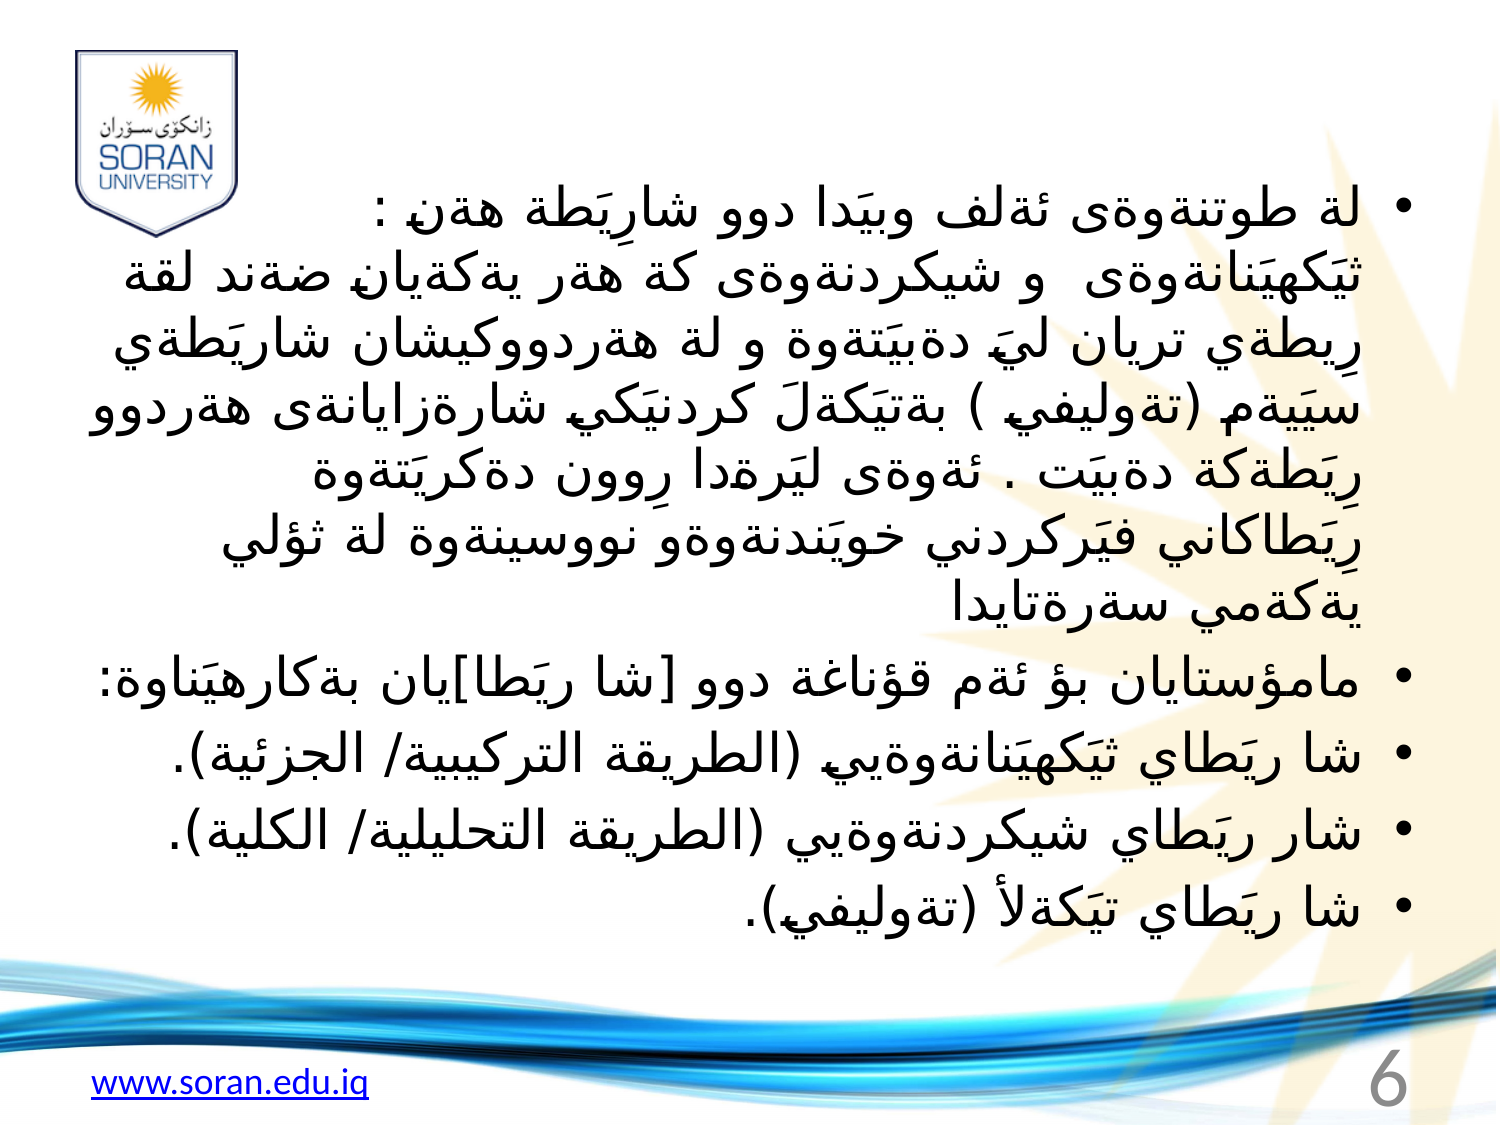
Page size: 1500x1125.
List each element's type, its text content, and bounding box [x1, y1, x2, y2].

slide_number 6 [1074, 1042, 1425, 1103]
picture [0, 99, 1500, 1125]
picture [75, 50, 238, 164]
list لة طوتنةوةى ئةلف وبيَدا دوو شارِيَطة هةن : ثيَكهيَنانةوةى و شيكردنةوةى كة هةر يةكةيان ضةند لقة رِيطةي تريان ليَ دةبيَتةوة و لة هةردووكيشان شاريَطةي سيَيةم (تةوليفي ) بةتيَكةلَ كردنيَكي شارةزايانةى هةردوو رِيَطةكة دةبيَت . ئةوةى ليَرةدا رِوون دةكريَتةوة رِيَطاكاني فيَركردني خويَندنةوةو نووسينةوة لة ثؤلي يةكةمي سةرةتايدا مامؤستايان بؤ ئةم قؤناغة دوو [شا ريَطا]يان بةكارهيَناوة: شا ريَطاي ثيَكهيَنانةوةيي (الطريقة التركيبية/ الجزئية). شار ريَطاي شيكردنةوةيي (الطريقة التحليلية/ الكلية). شا ريَطاي تيَكةلأ (تةوليفي). [75, 164, 1425, 1005]
